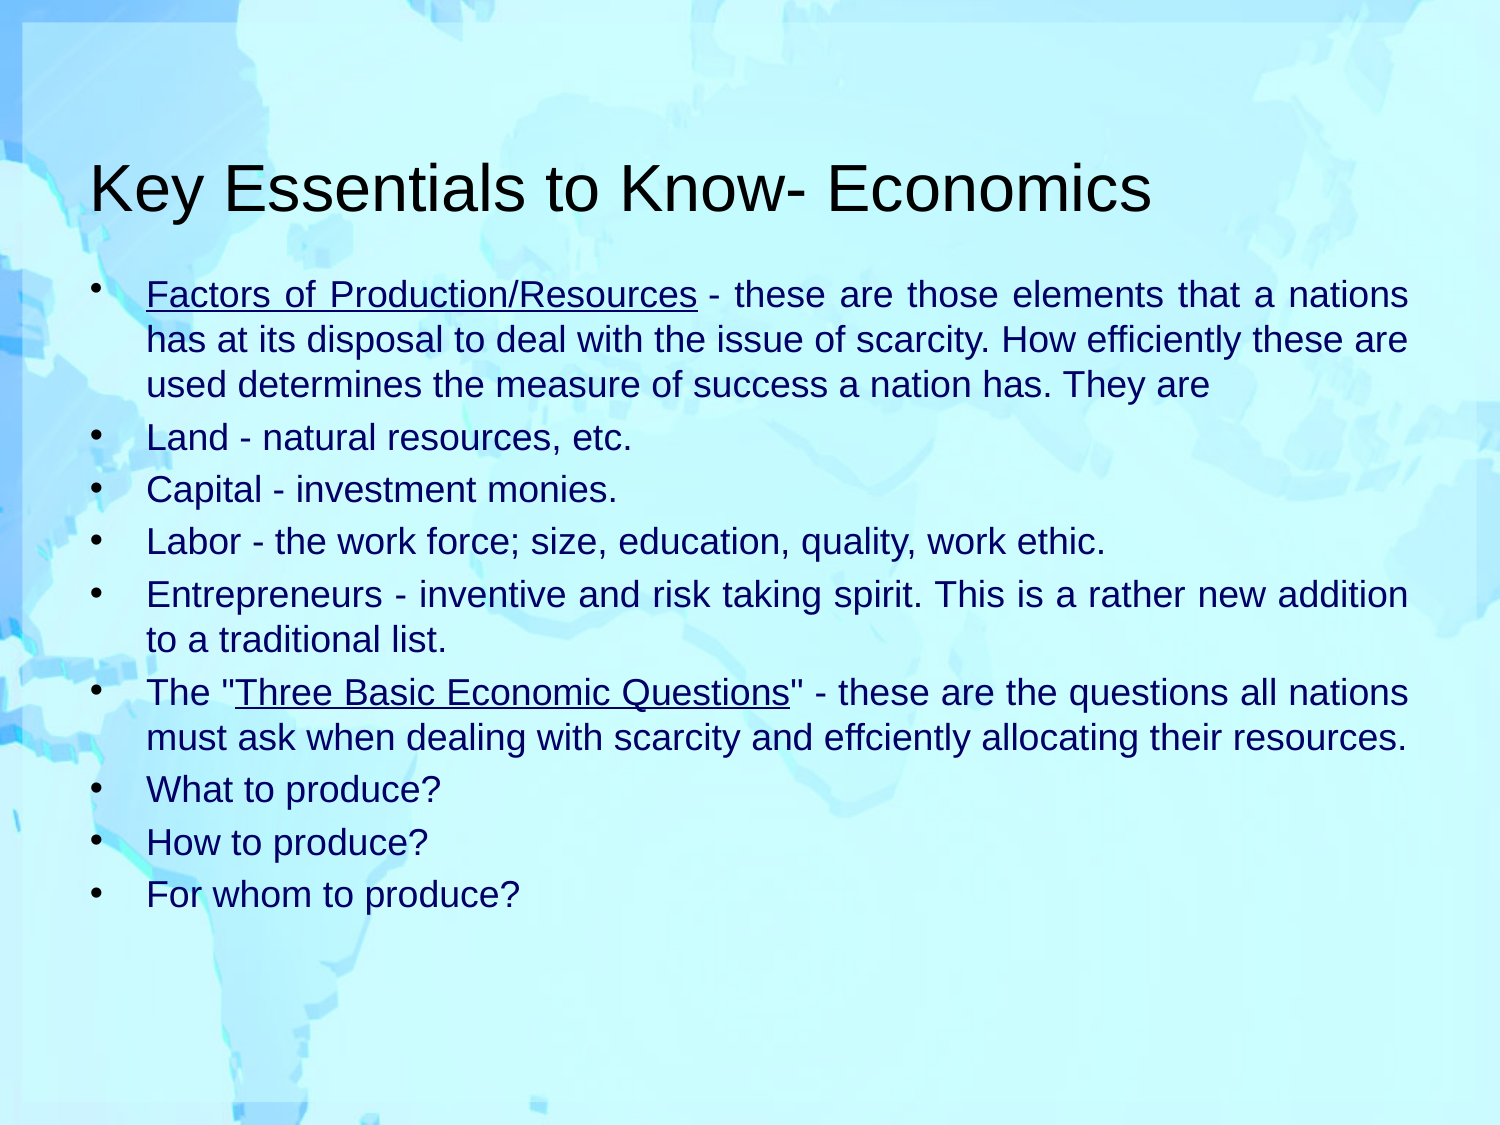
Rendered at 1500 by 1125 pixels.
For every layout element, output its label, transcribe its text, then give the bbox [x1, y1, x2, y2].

title Key Essentials to Know- Economics [74, 45, 1425, 233]
picture [0, 0, 1500, 1125]
list Factors of Production/Resources - these are those elements that a nations has at its disposal to deal with the issue of scarcity. How efficiently these are used determines the measure of success a nation has. They are Land - natural resources, etc. Capital - investment monies. Labor - the work force; size, education, quality, work ethic. Entrepreneurs - inventive and risk taking spirit. This is a rather new addition to a traditional list. The "Three Basic Economic Questions" - these are the questions all nations must ask when dealing with scarcity and effciently allocating their resources. What to produce? How to produce? For whom to produce? [74, 262, 1425, 1005]
